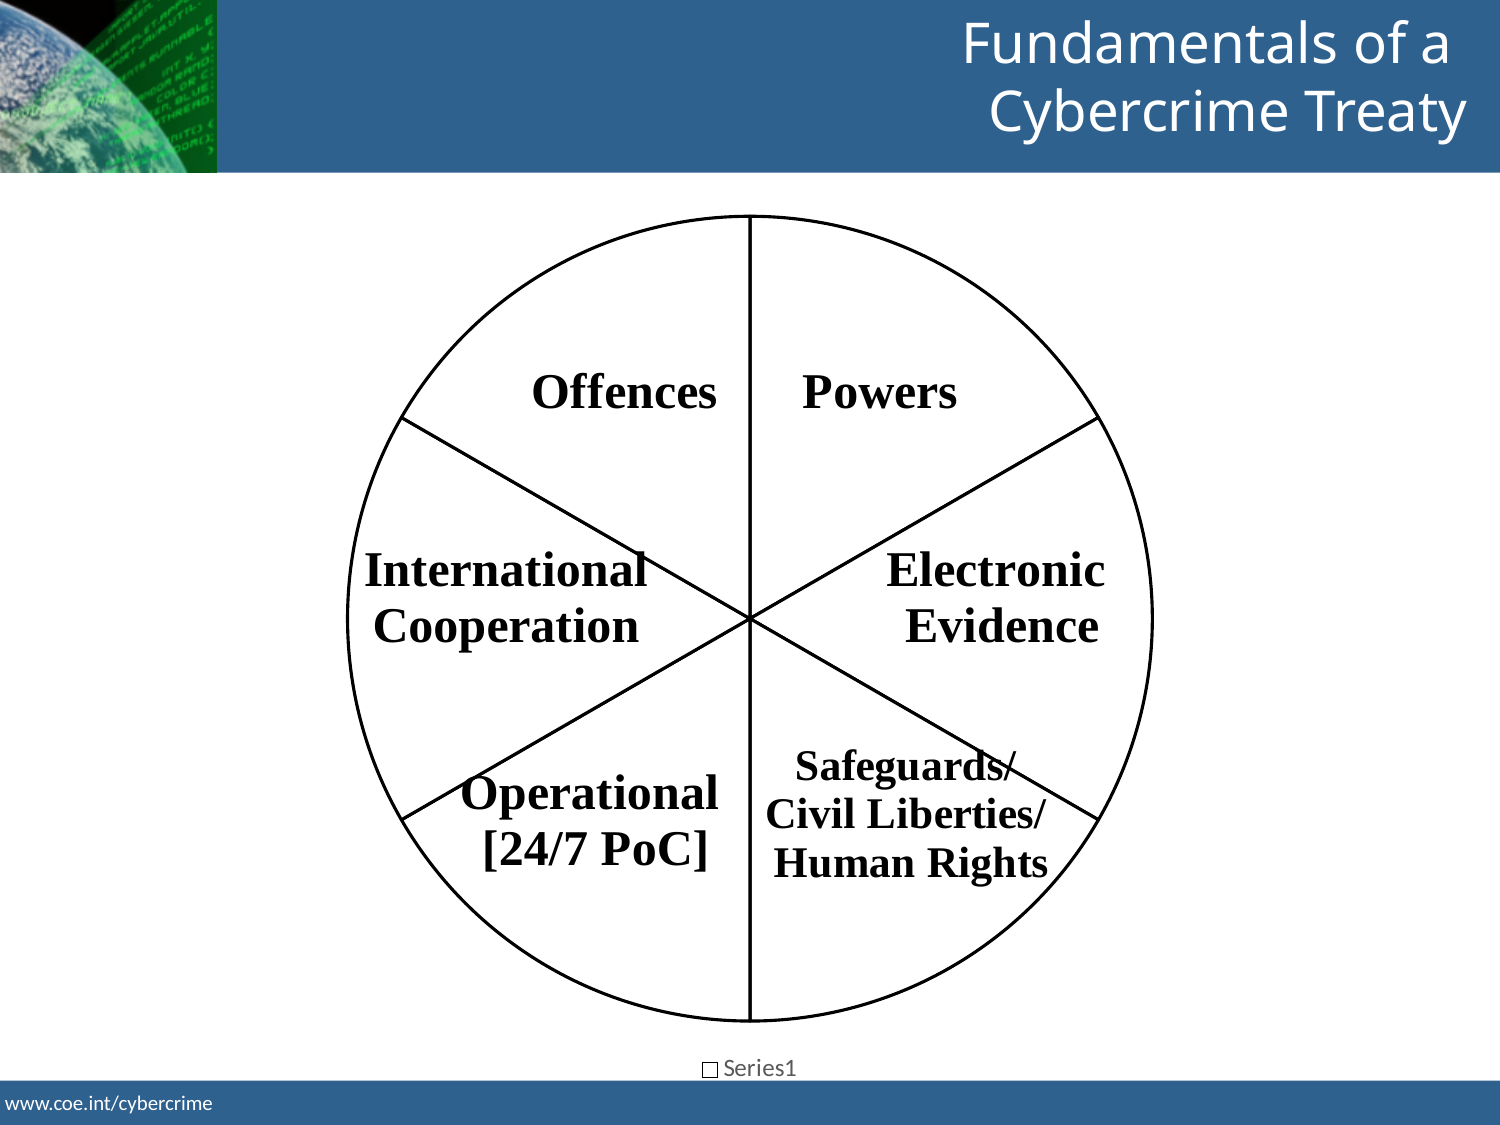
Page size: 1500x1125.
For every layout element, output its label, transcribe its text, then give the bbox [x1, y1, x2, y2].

chart [0, 106, 1500, 1089]
text_box Fundamentals of a Cybercrime Treaty [230, 0, 1483, 106]
picture [0, 0, 217, 106]
